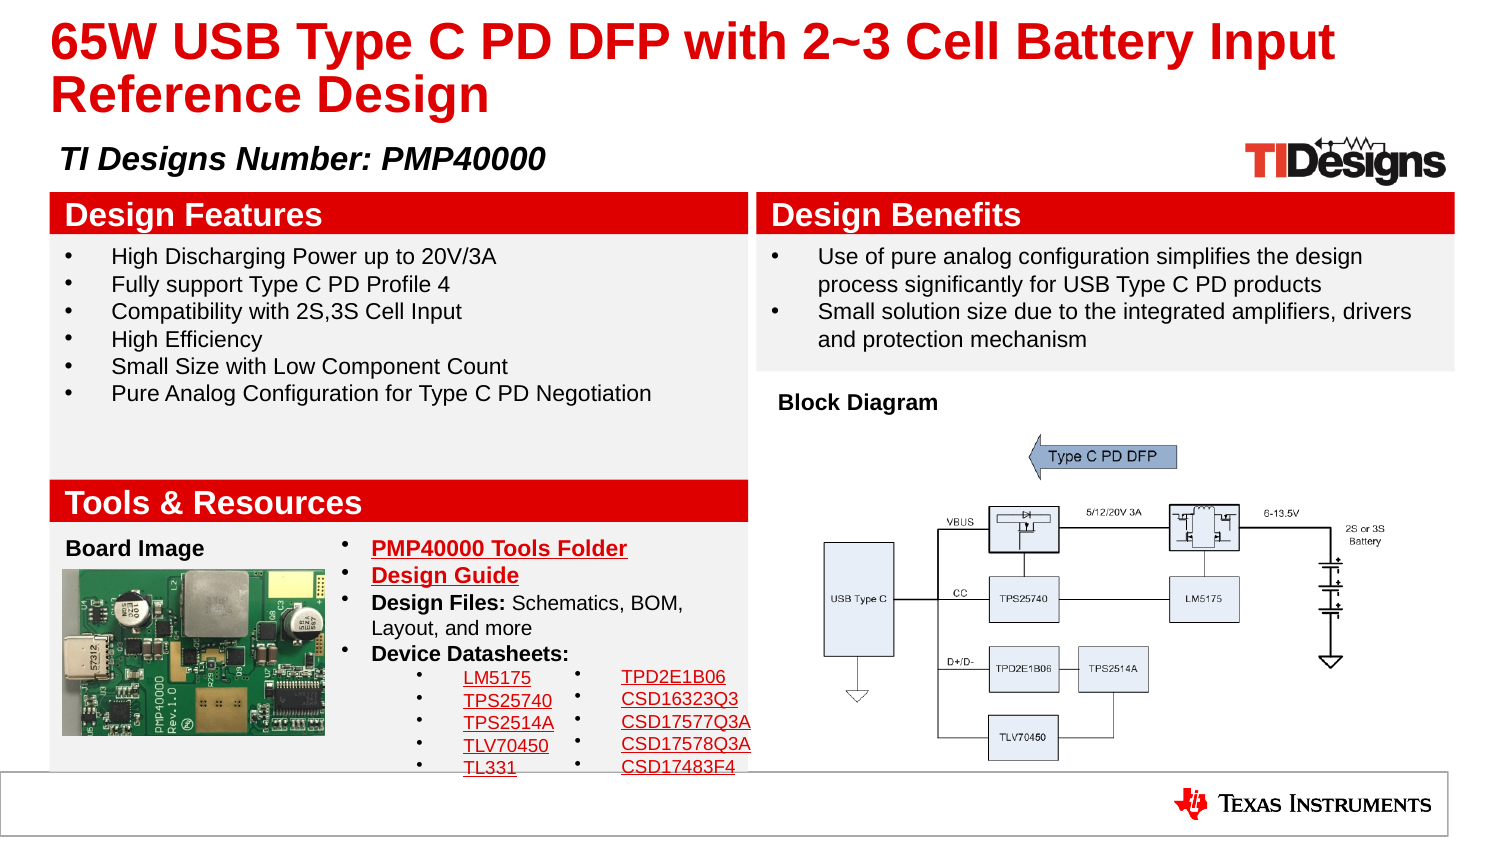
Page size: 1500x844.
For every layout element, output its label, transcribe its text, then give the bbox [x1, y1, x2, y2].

text_box Use of pure analog configuration simplifies the design process significantly for USB Type C PD products Small solution size due to the integrated amplifiers, drivers and protection mechanism [754, 232, 1457, 373]
text_box PMP40000 Tools Folder Design Guide Design Files: Schematics, BOM, Layout, and more Device Datasheets: LM5175 TPS25740 TPS2514A TLV70450 TL331 [326, 526, 738, 786]
picture [1174, 788, 1431, 820]
text_box [47, 506, 750, 774]
title 65W USB Type C PD DFP with 2~3 Cell Battery Input Reference Design [37, 10, 1455, 131]
text_box Board Image [50, 526, 220, 569]
picture [823, 433, 1388, 761]
text_box Design Benefits [756, 192, 1455, 235]
text_box Block Diagram [763, 380, 954, 423]
text_box TPD2E1B06 CSD16323Q3 CSD17577Q3A CSD17578Q3A CSD17483F4 [484, 656, 788, 785]
picture [62, 568, 326, 736]
picture [1237, 136, 1455, 191]
text_box TI Designs Number: PMP40000 [44, 120, 757, 193]
text_box Design Features [49, 193, 749, 235]
text_box High Discharging Power up to 20V/3A Fully support Type C PD Profile 4 Compatibility with 2S,3S Cell Input High Efficiency Small Size with Low Component Count Pure Analog Configuration for Type C PD Negotiation [48, 232, 750, 482]
text_box Tools & Resources [49, 479, 749, 522]
